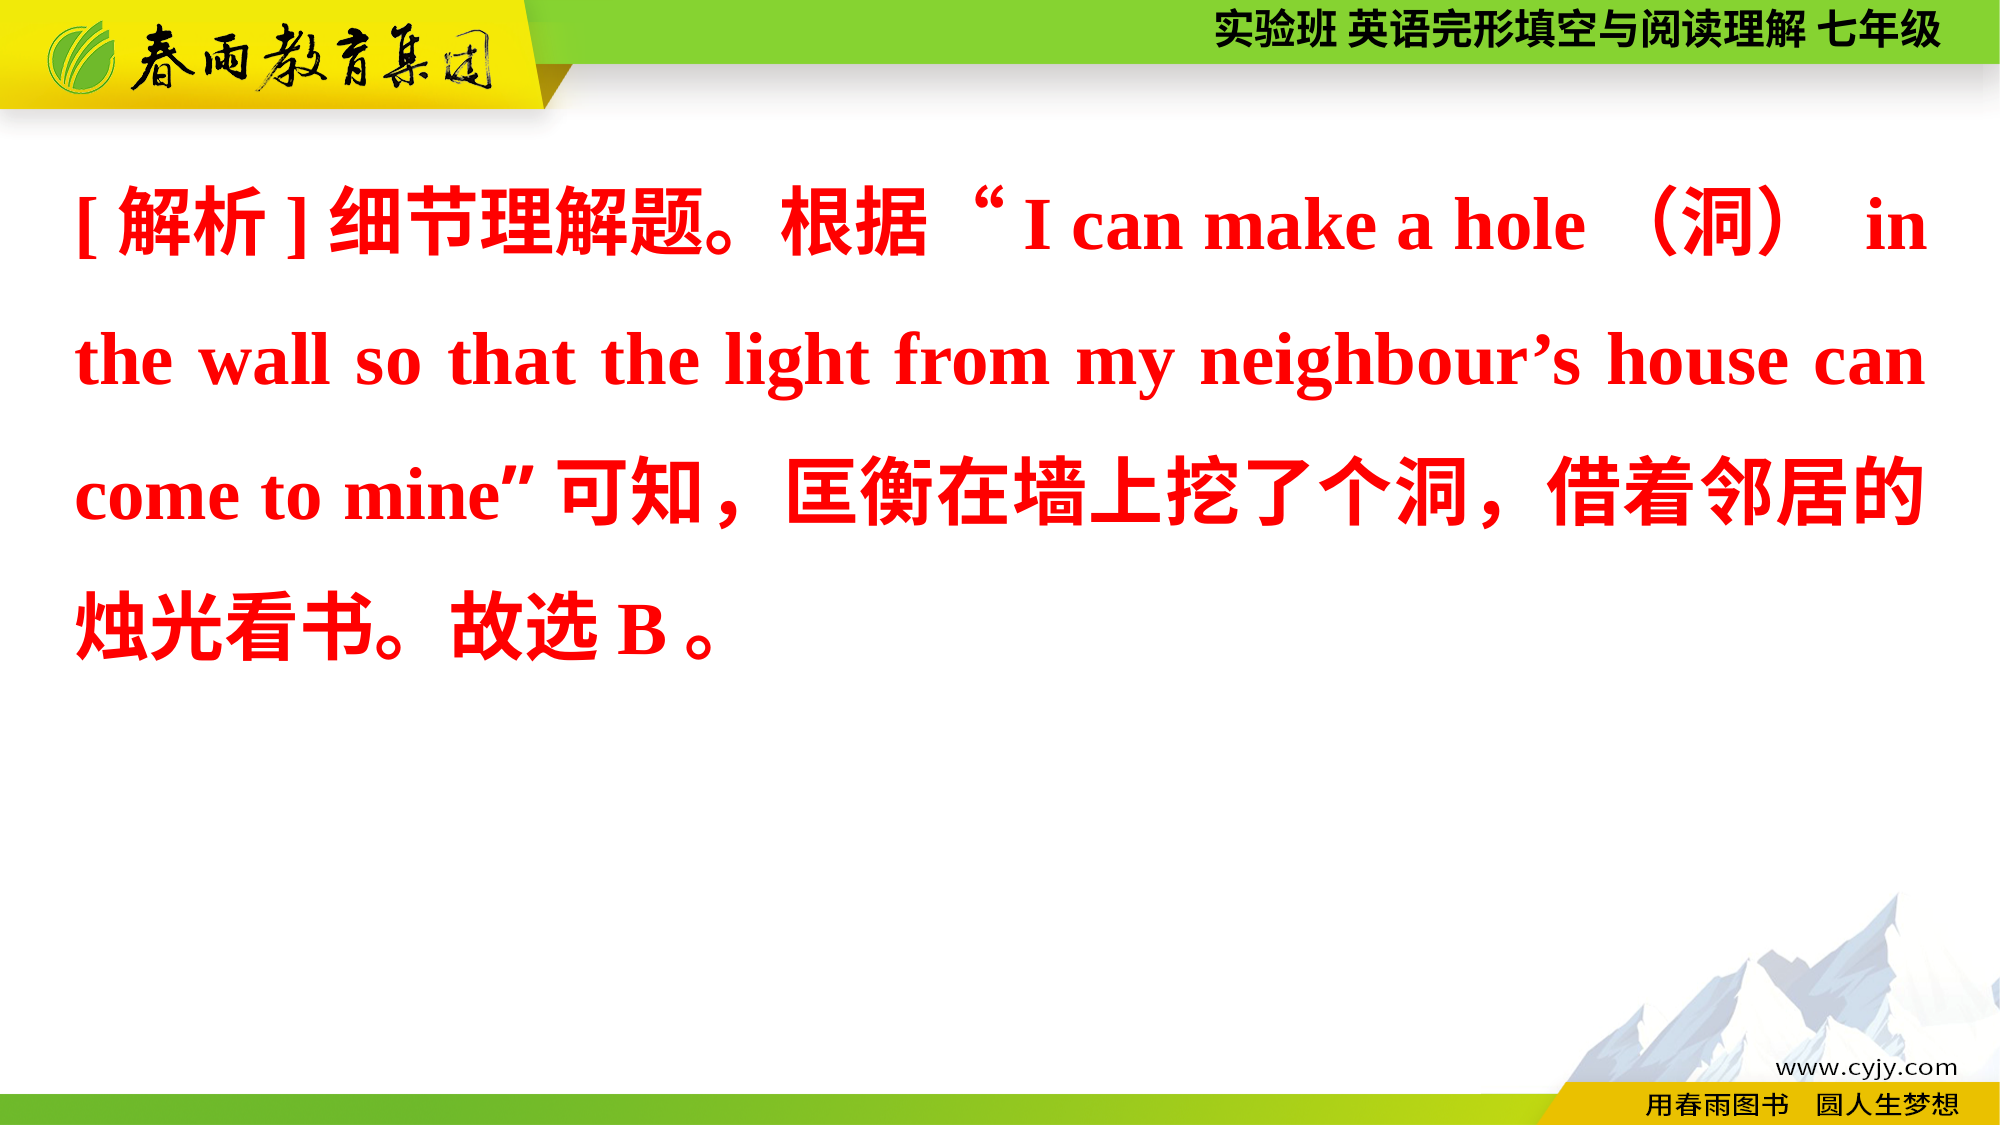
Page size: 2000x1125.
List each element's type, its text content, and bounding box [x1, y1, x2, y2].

picture [0, 0, 2000, 1125]
list [解析]细节理解题。根据“I can make a hole（洞） in the wall so that the light from my neighbour’s house can come to mine”可知，匡衡在墙上挖了个洞，借着邻居的烛光看书。故选B。 [59, 122, 1944, 666]
